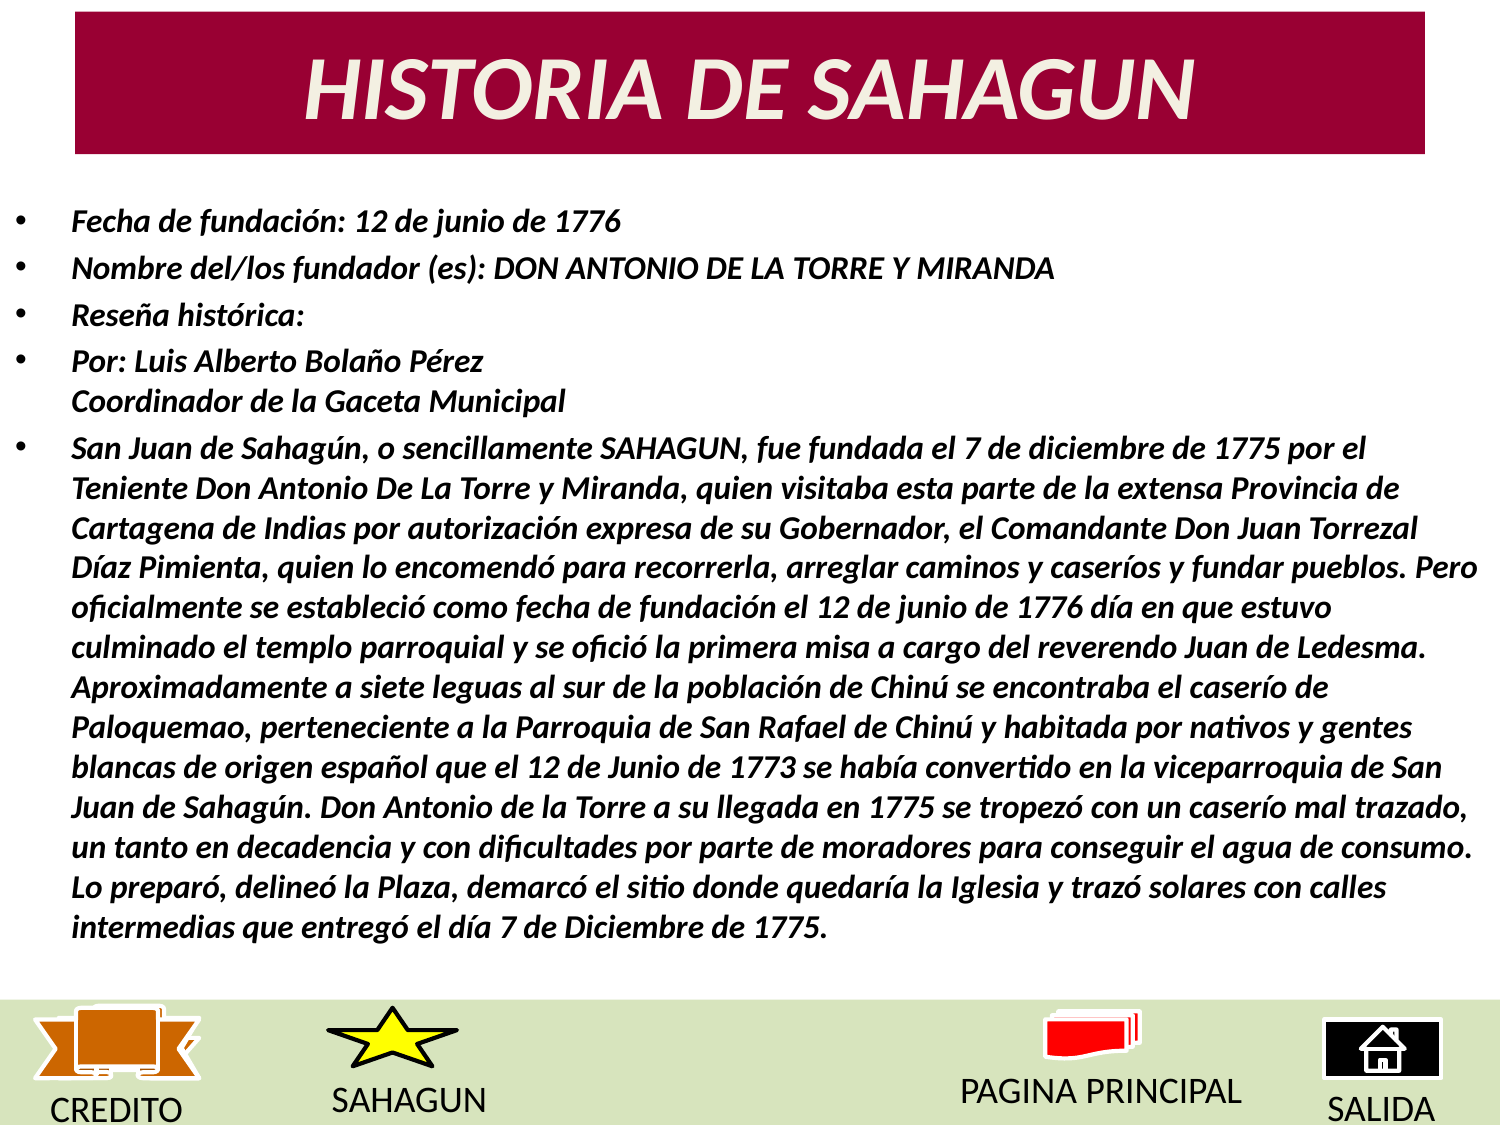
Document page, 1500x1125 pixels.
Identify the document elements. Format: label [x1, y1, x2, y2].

title [75, 11, 1425, 155]
text_box [0, 997, 1500, 1125]
list [0, 192, 1500, 950]
